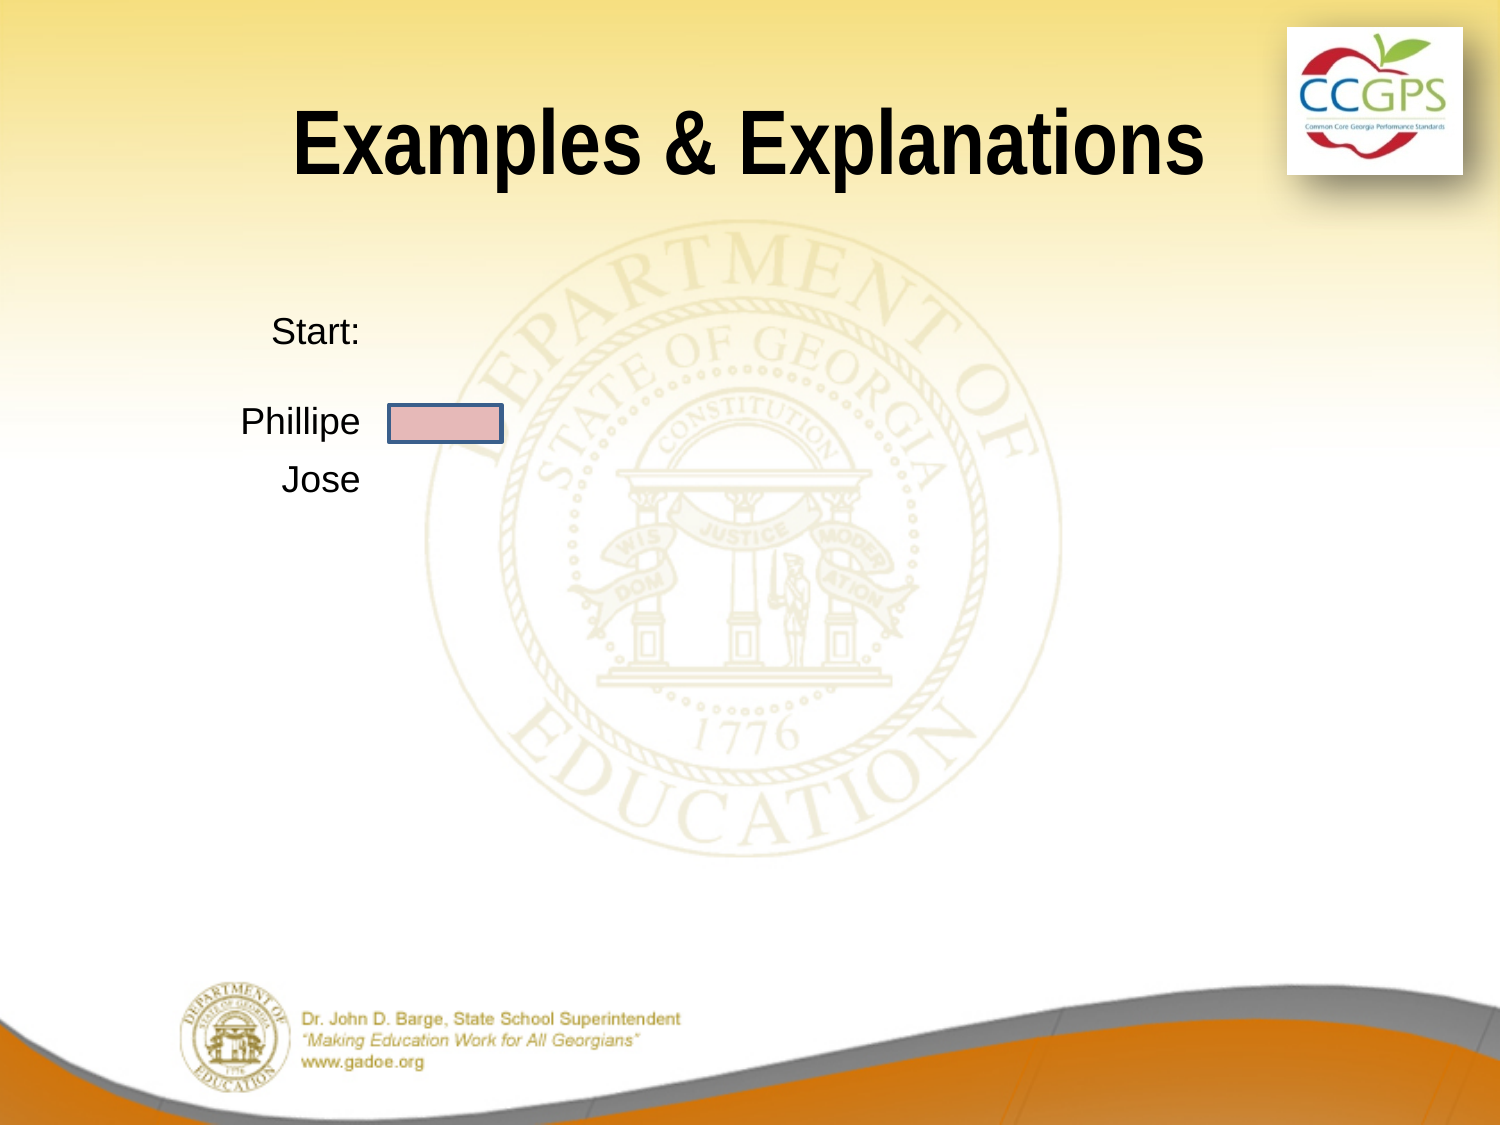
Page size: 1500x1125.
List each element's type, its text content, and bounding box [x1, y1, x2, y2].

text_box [223, 299, 502, 510]
subtitle [224, 287, 1276, 926]
title Examples & Explanations [112, 74, 1281, 201]
picture [0, 0, 1500, 1125]
